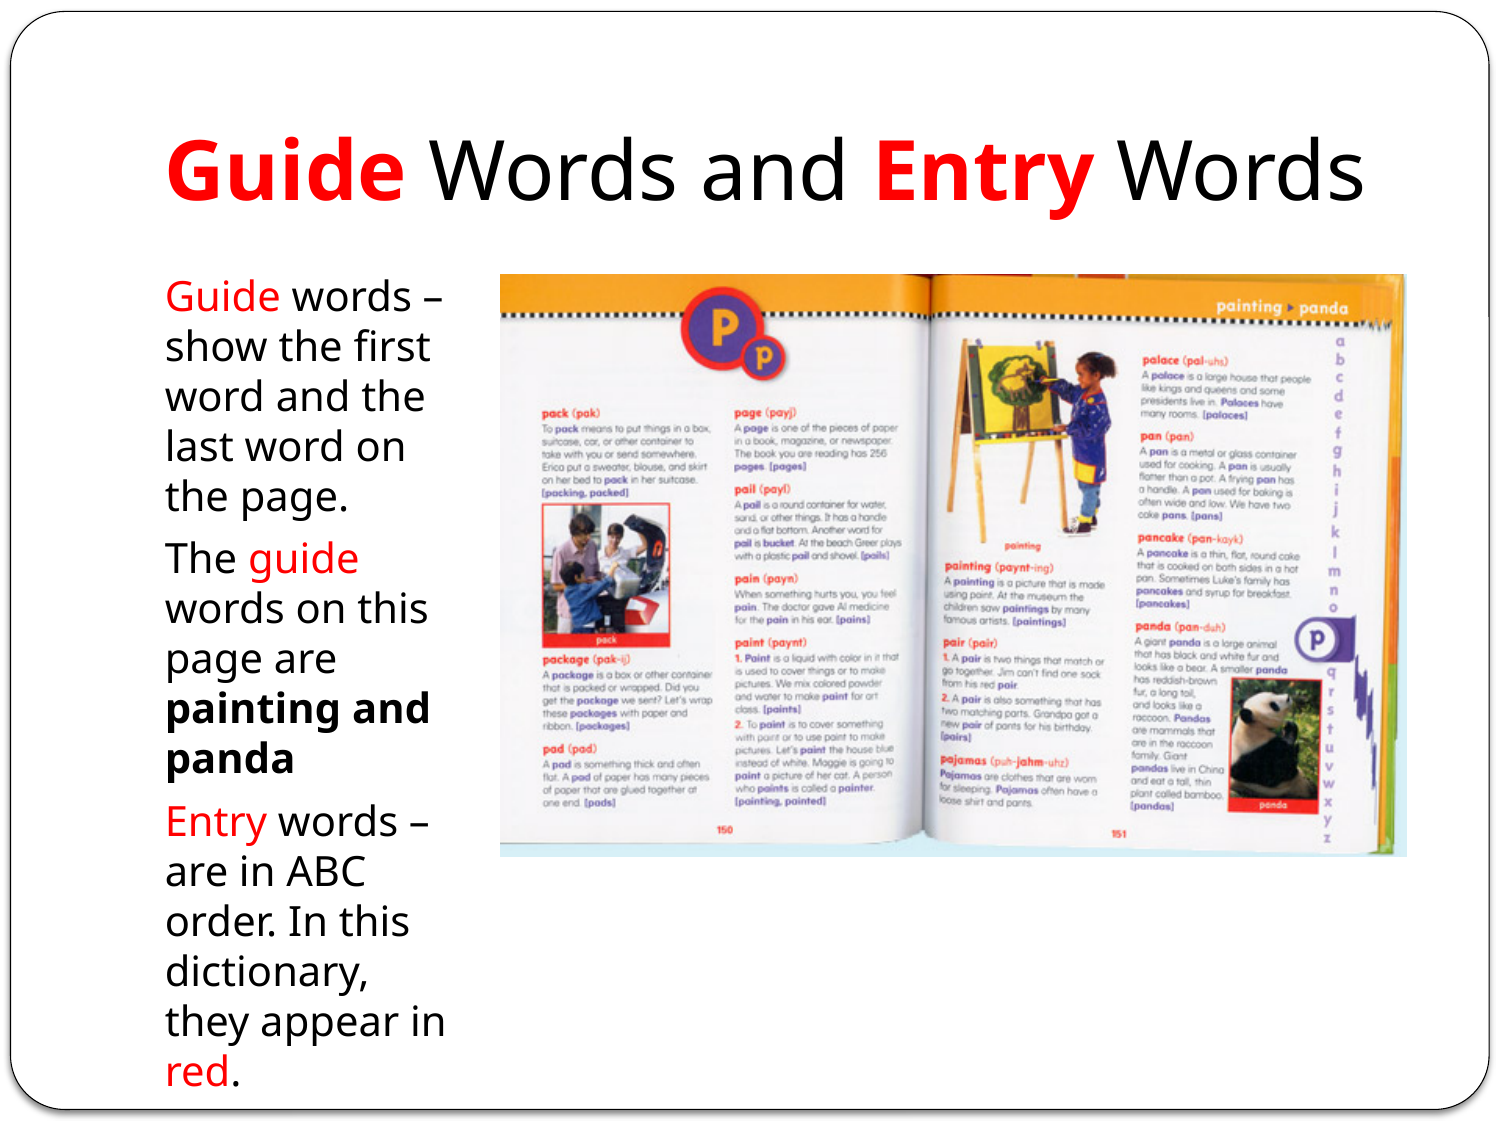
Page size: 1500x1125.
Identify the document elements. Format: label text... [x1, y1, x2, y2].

title Guide Words and Entry Words [150, 44, 1425, 233]
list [499, 274, 1407, 857]
list Guide words – show the first word and the last word on the page. The guide words on this page are painting and panda Entry words – are in ABC order. In this dictionary, they appear in red. [150, 262, 463, 1000]
